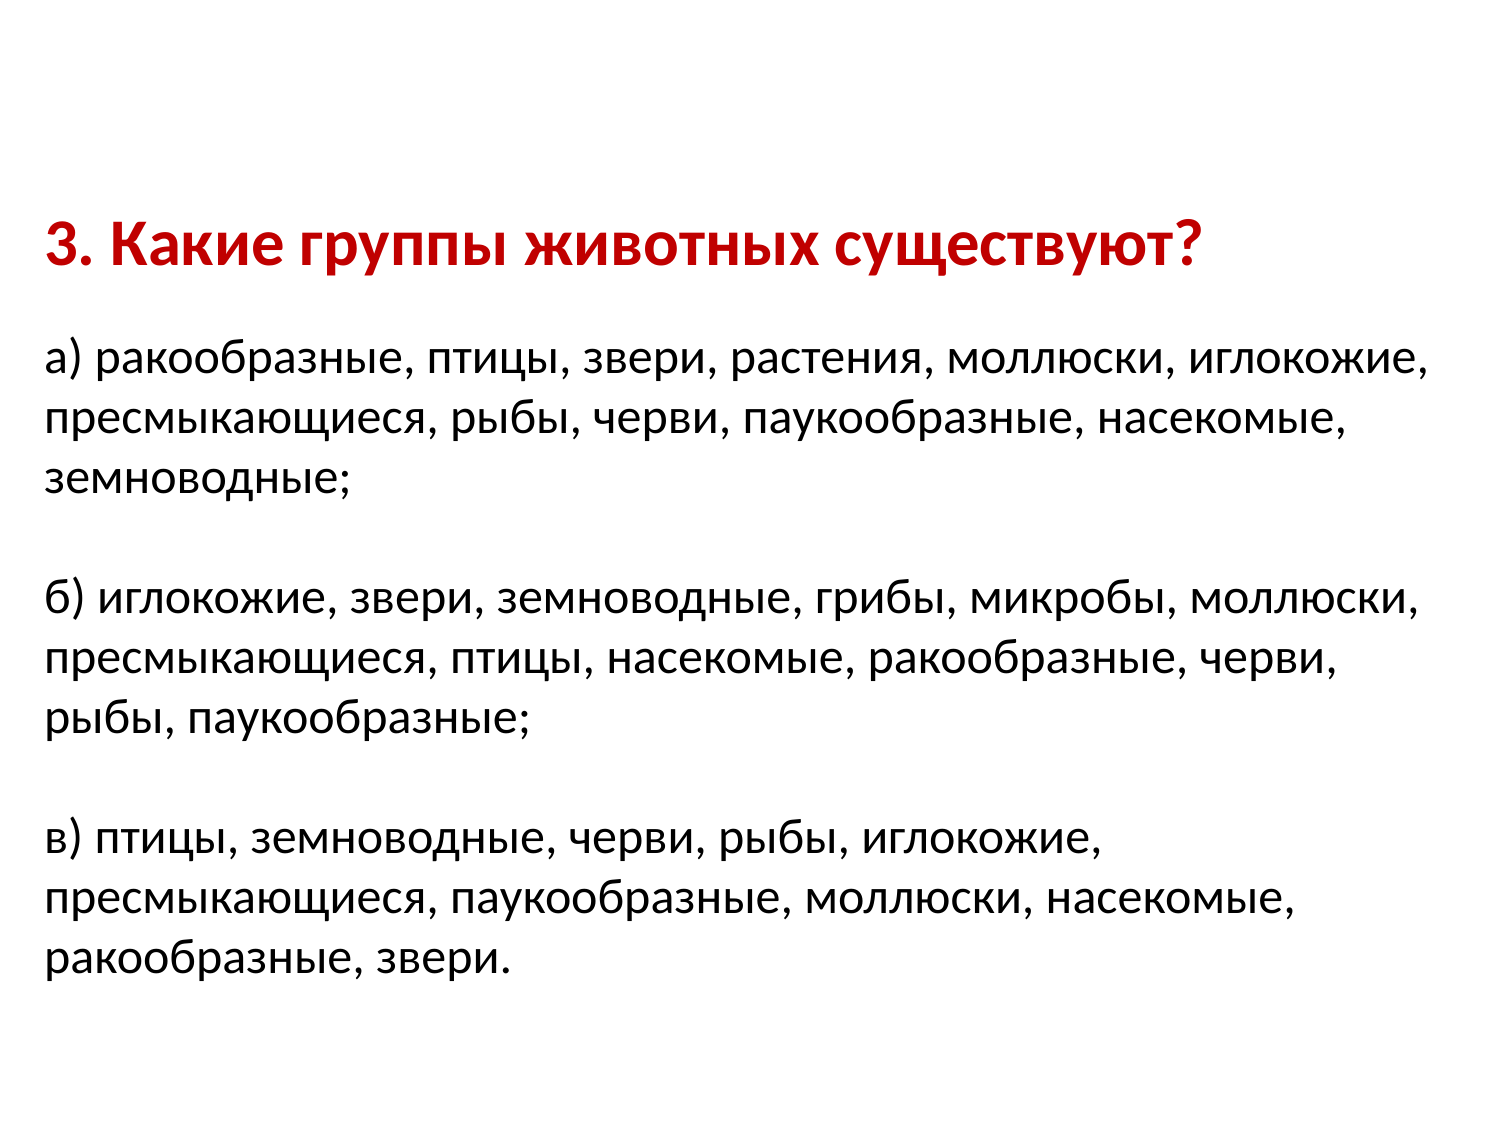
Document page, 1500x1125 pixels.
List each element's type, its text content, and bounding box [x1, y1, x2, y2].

text_box 3. Какие группы животных существуют? а) ракообразные, птицы, звери, растения, моллюски, иглокожие, пресмыкающиеся, рыбы, черви, паукообразные, насекомые, земноводные; б) иглокожие, звери, земноводные, грибы, микробы, моллюски, пресмыкающиеся, птицы, насекомые, ракообразные, черви, рыбы, паукообразные; в) птицы, земноводные, черви, рыбы, иглокожие, пресмыкающиеся, паукообразные, моллюски, насекомые, ракообразные, звери. [29, 191, 1447, 992]
